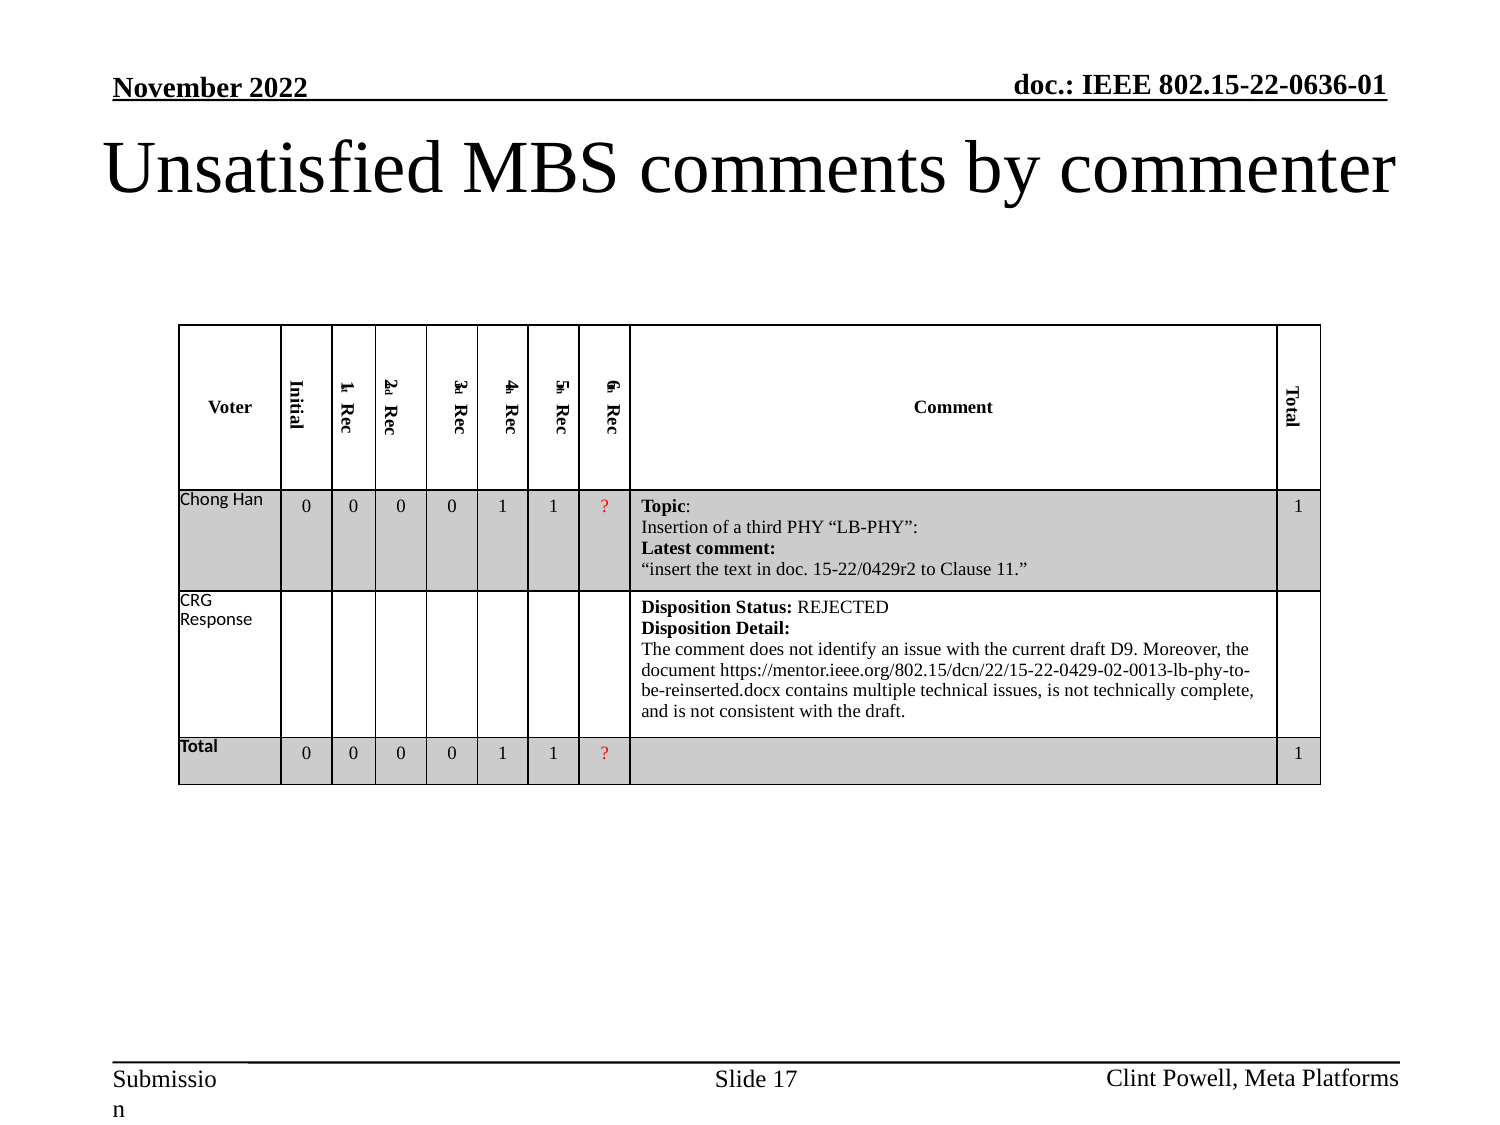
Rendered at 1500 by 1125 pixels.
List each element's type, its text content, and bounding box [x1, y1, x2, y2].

table_cell Total [180, 738, 280, 784]
table_cell 0 [282, 491, 331, 590]
table_cell [478, 592, 527, 737]
table_cell 1 [529, 738, 578, 784]
table_cell 0 [333, 491, 375, 590]
table_cell [427, 592, 477, 737]
text_box Unsatisfied MBS comments by commenter [74, 75, 1425, 250]
table_cell ? [580, 738, 629, 784]
table_cell Topic: Insertion of a third PHY “LB-PHY”: Latest comment: “insert the text in doc. 15-22/0429r2 to Clause 11.” [631, 491, 1276, 590]
table_cell 1 [1278, 491, 1320, 590]
table_header 5th Rec [529, 326, 578, 489]
table_cell 0 [427, 491, 477, 590]
table_cell Chong Han [180, 491, 280, 590]
table_header 4th Rec [478, 326, 527, 489]
table_cell Disposition Status: REJECTED Disposition Detail: The comment does not identify an issue with the current draft D9. Moreover, the document https://mentor.ieee.org/802.15/dcn/22/15-22-0429-02-0013-lb-phy-to-be-reinserted.docx contains multiple technical issues, is not technically complete, and is not consistent with the draft. [631, 592, 1276, 737]
text_box Slide 17 [675, 1062, 838, 1093]
table_cell [282, 592, 331, 737]
table_cell [631, 738, 1276, 784]
table_header 3rd Rec [427, 326, 477, 489]
table_cell [376, 592, 426, 737]
table_cell [529, 592, 578, 737]
table_cell 1 [478, 491, 527, 590]
table_header 1st Rec [333, 326, 375, 489]
table_header Comment [631, 326, 1276, 489]
table_header Voter [180, 326, 280, 489]
table_cell ? [580, 491, 629, 590]
table_cell [580, 592, 629, 737]
table_cell 1 [478, 738, 527, 784]
table_cell 0 [333, 738, 375, 784]
table_header 6th Rec [580, 326, 629, 489]
table_cell 1 [529, 491, 578, 590]
table_header Total [1278, 326, 1320, 489]
table_cell 0 [427, 738, 477, 784]
table_cell 1 [1278, 738, 1320, 784]
table_header Initial [282, 326, 331, 489]
table_cell [333, 592, 375, 737]
table_cell 0 [376, 738, 426, 784]
table_cell CRG Response [180, 592, 280, 737]
table_cell 0 [282, 738, 331, 784]
table_cell 0 [376, 491, 426, 590]
table_header 2nd Rec [376, 326, 426, 489]
table_cell [1278, 592, 1320, 737]
